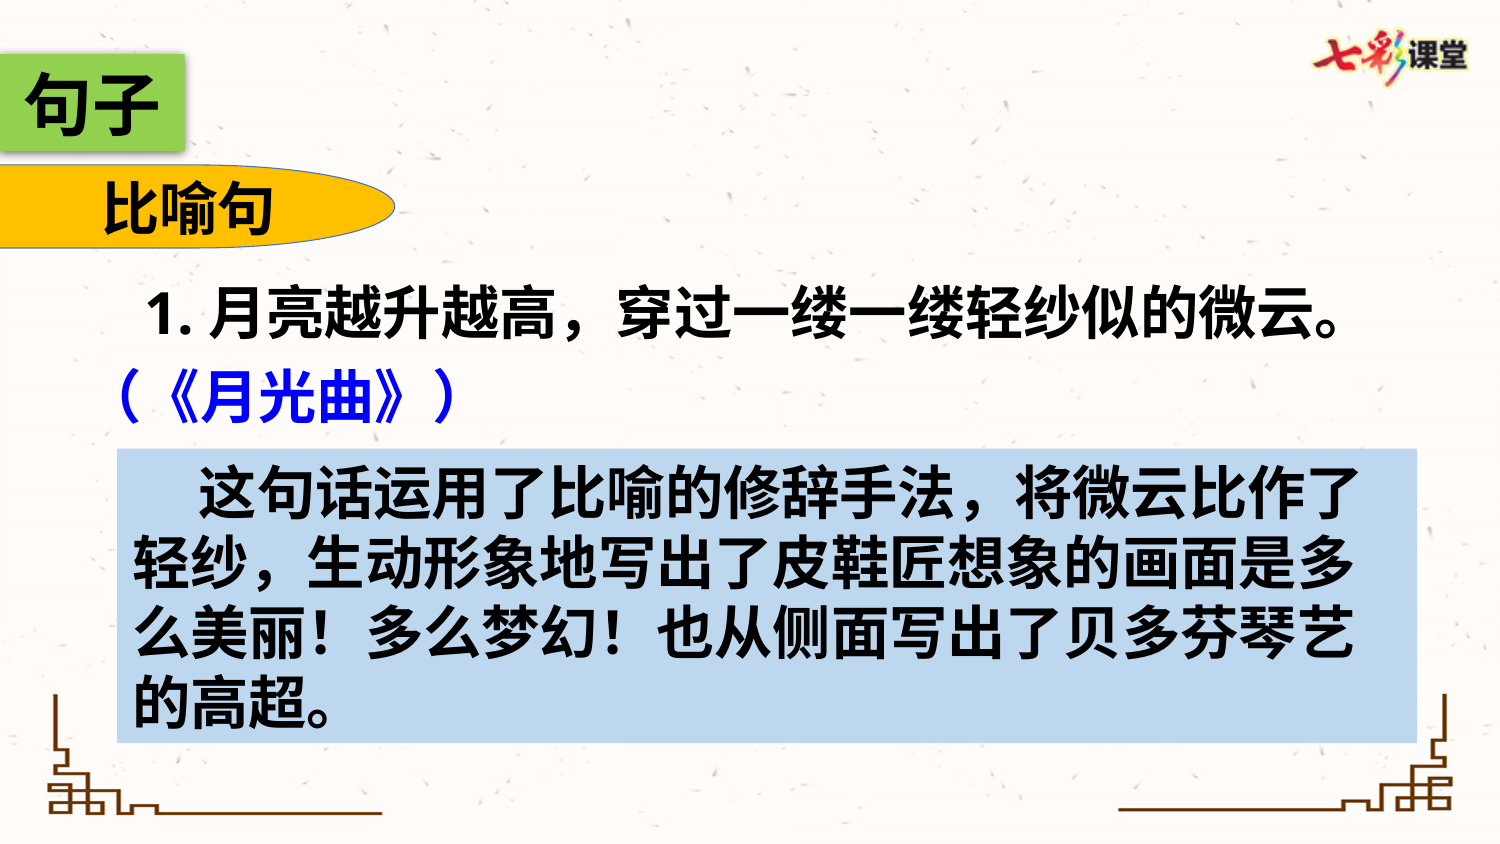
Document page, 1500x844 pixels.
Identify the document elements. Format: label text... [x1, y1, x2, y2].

text_box 这句话运用了比喻的修辞手法，将微云比作了轻纱，生动形象地写出了皮鞋匠想象的画面是多么美丽！多么梦幻！也从侧面写出了贝多芬琴艺的高超。 [117, 448, 1418, 744]
picture [0, 0, 1500, 844]
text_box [0, 164, 395, 249]
text_box 句子 [0, 54, 185, 152]
text_box 1.月亮越升越高，穿过一缕一缕轻纱似的微云。（《月光曲》） [68, 254, 1457, 438]
